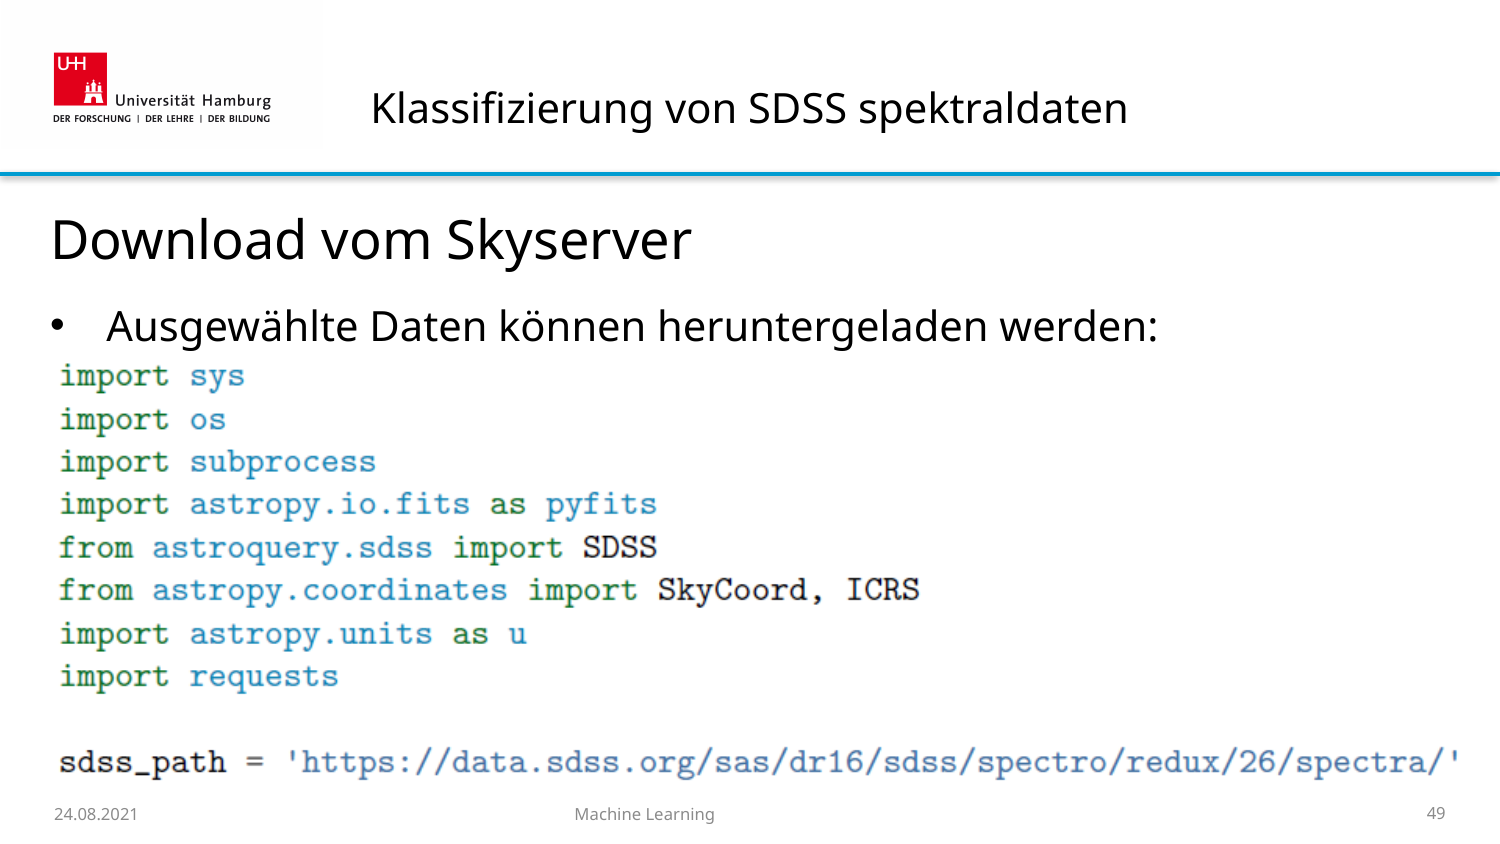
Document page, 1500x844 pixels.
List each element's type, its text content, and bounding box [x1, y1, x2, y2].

list Download vom Skyserver [35, 197, 1406, 281]
list Ausgewählte Daten können heruntergeladen werden: [35, 291, 1294, 765]
picture [1, 0, 323, 149]
footer Machine Learning [273, 798, 1016, 833]
slide_number 49 [1361, 798, 1446, 833]
picture [53, 356, 1485, 789]
title Klassifizierung von SDSS spektraldaten [275, 91, 1225, 122]
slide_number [54, 797, 210, 833]
